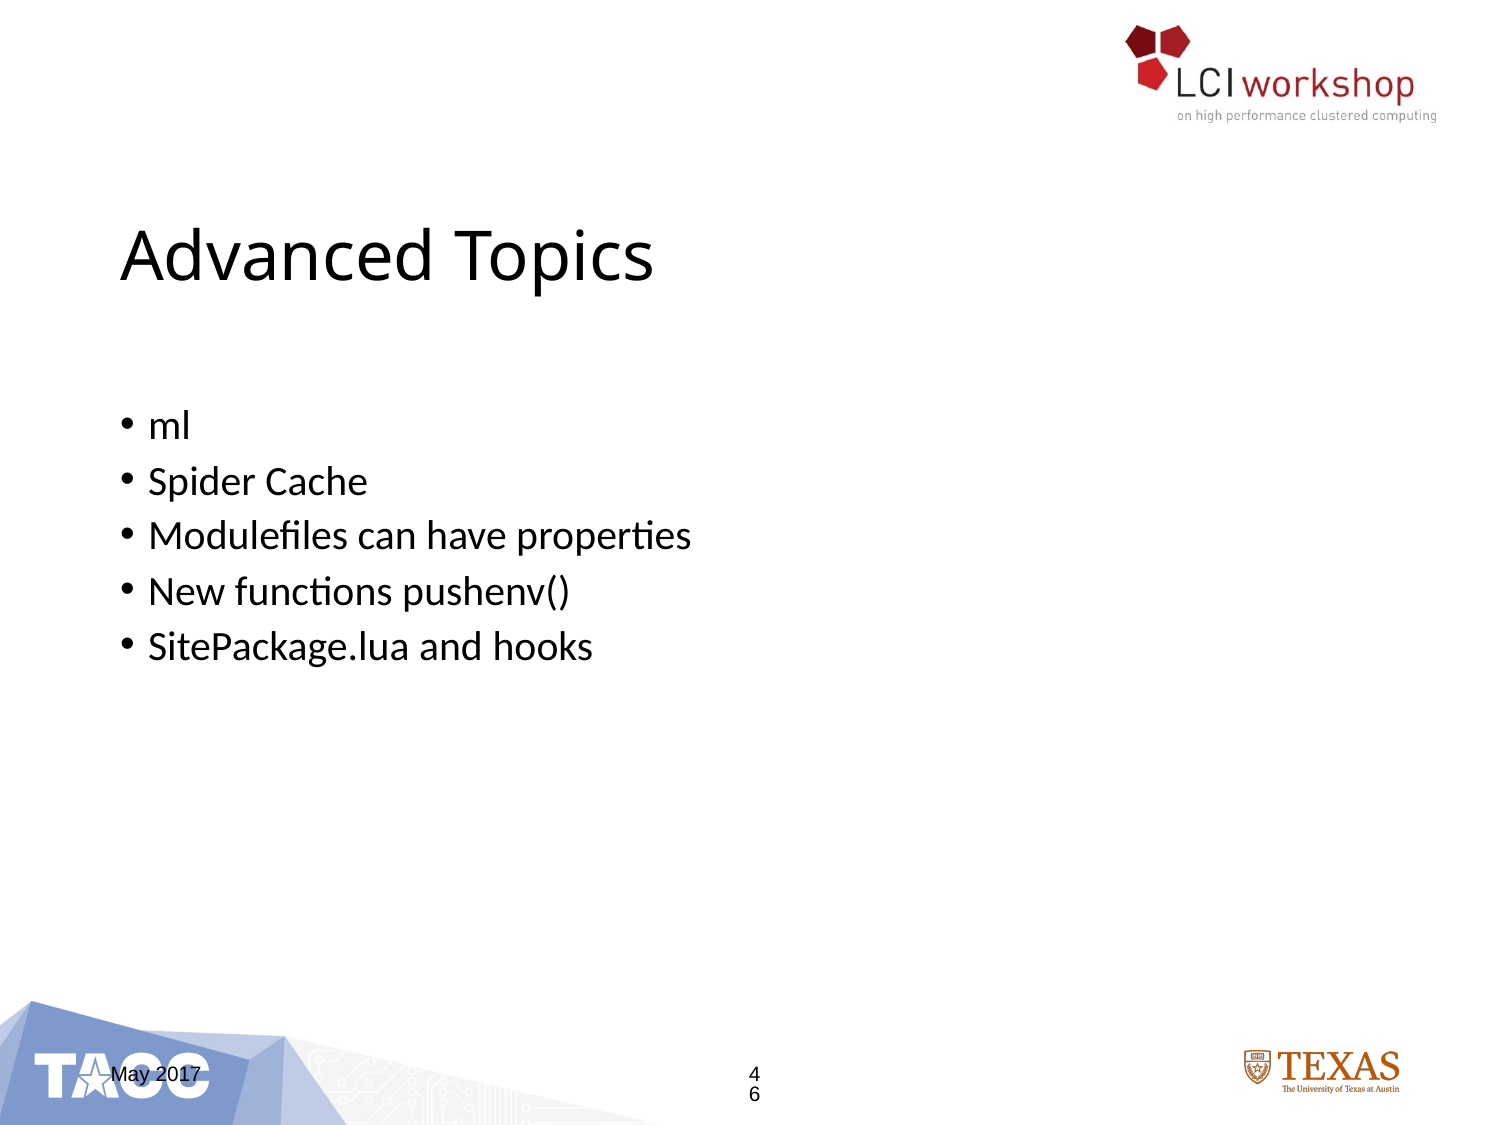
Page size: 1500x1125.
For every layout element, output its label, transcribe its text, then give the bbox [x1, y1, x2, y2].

title Advanced Topics [111, 178, 1426, 338]
picture [1210, 1017, 1433, 1125]
list ml Spider Cache Modulefiles can have properties New functions pushenv() SitePackage.lua and hooks [111, 399, 1426, 754]
picture [1125, 25, 1436, 123]
picture [0, 999, 659, 1125]
text_box May 2017 [103, 1052, 441, 1093]
slide_number 46 [740, 1053, 771, 1092]
